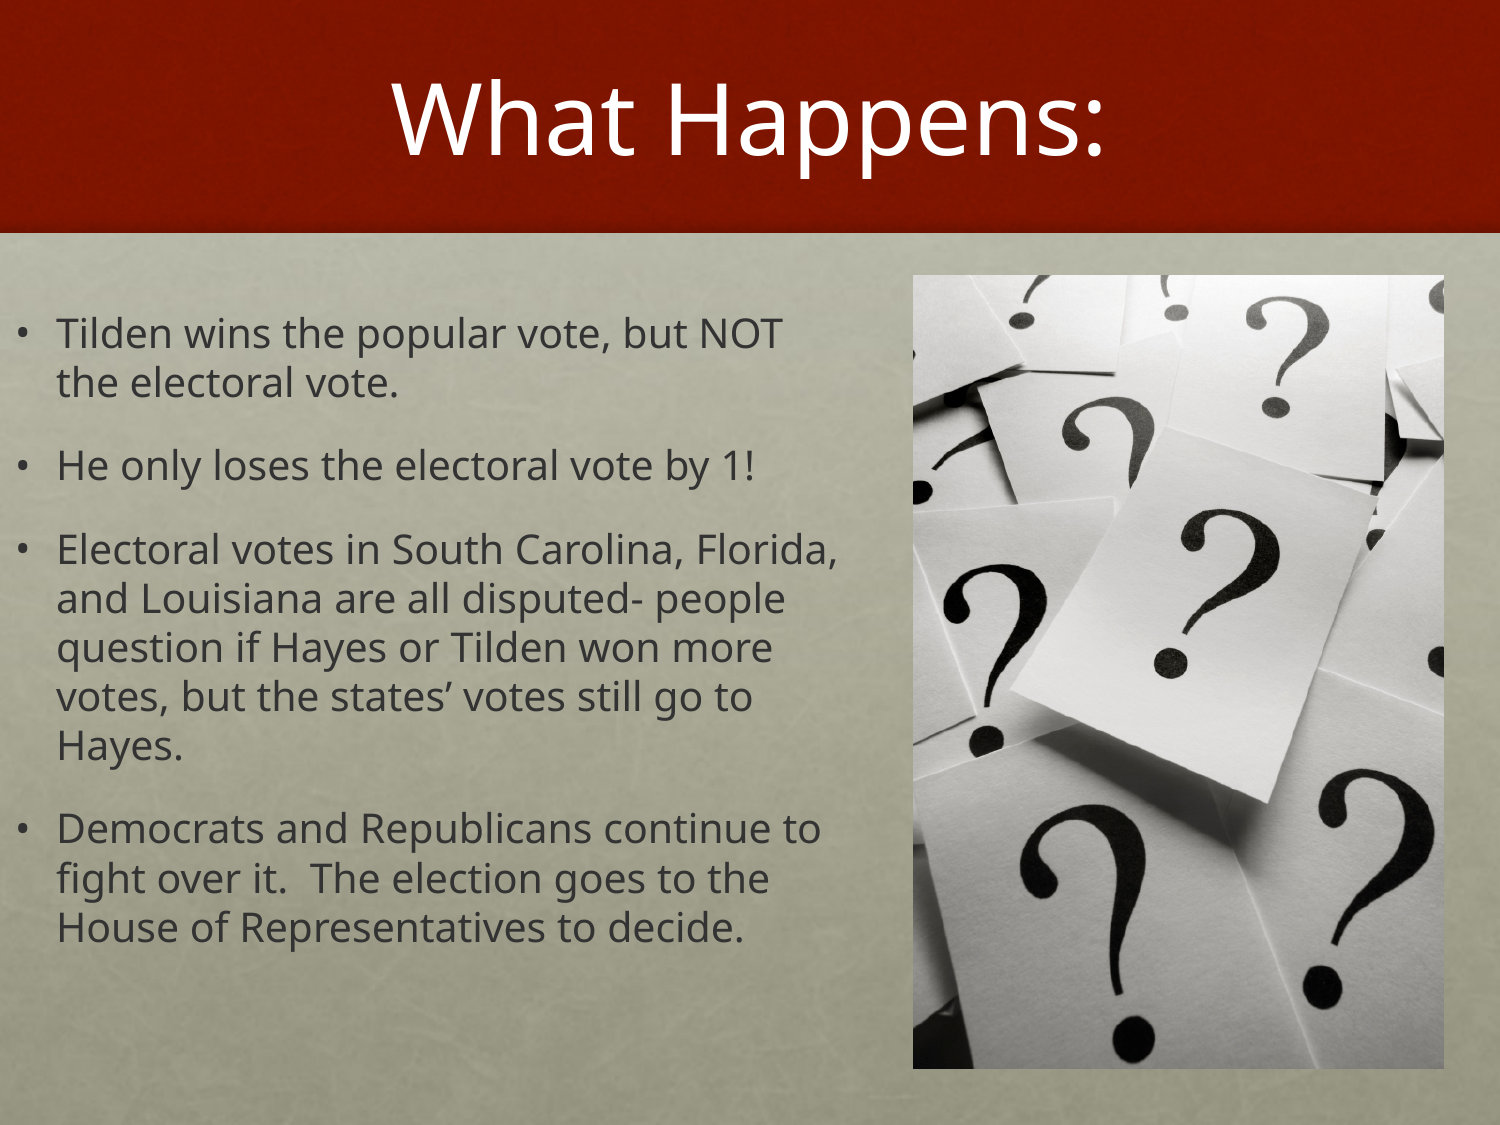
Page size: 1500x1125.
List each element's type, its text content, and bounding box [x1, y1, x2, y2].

list Tilden wins the popular vote, but NOT the electoral vote. He only loses the electoral vote by 1! Electoral votes in South Carolina, Florida, and Louisiana are all disputed- people question if Hayes or Tilden won more votes, but the states’ votes still go to Hayes. Democrats and Republicans continue to fight over it. The election goes to the House of Representatives to decide. [0, 299, 856, 1005]
picture [0, 214, 1500, 1125]
title What Happens: [127, 10, 1372, 221]
